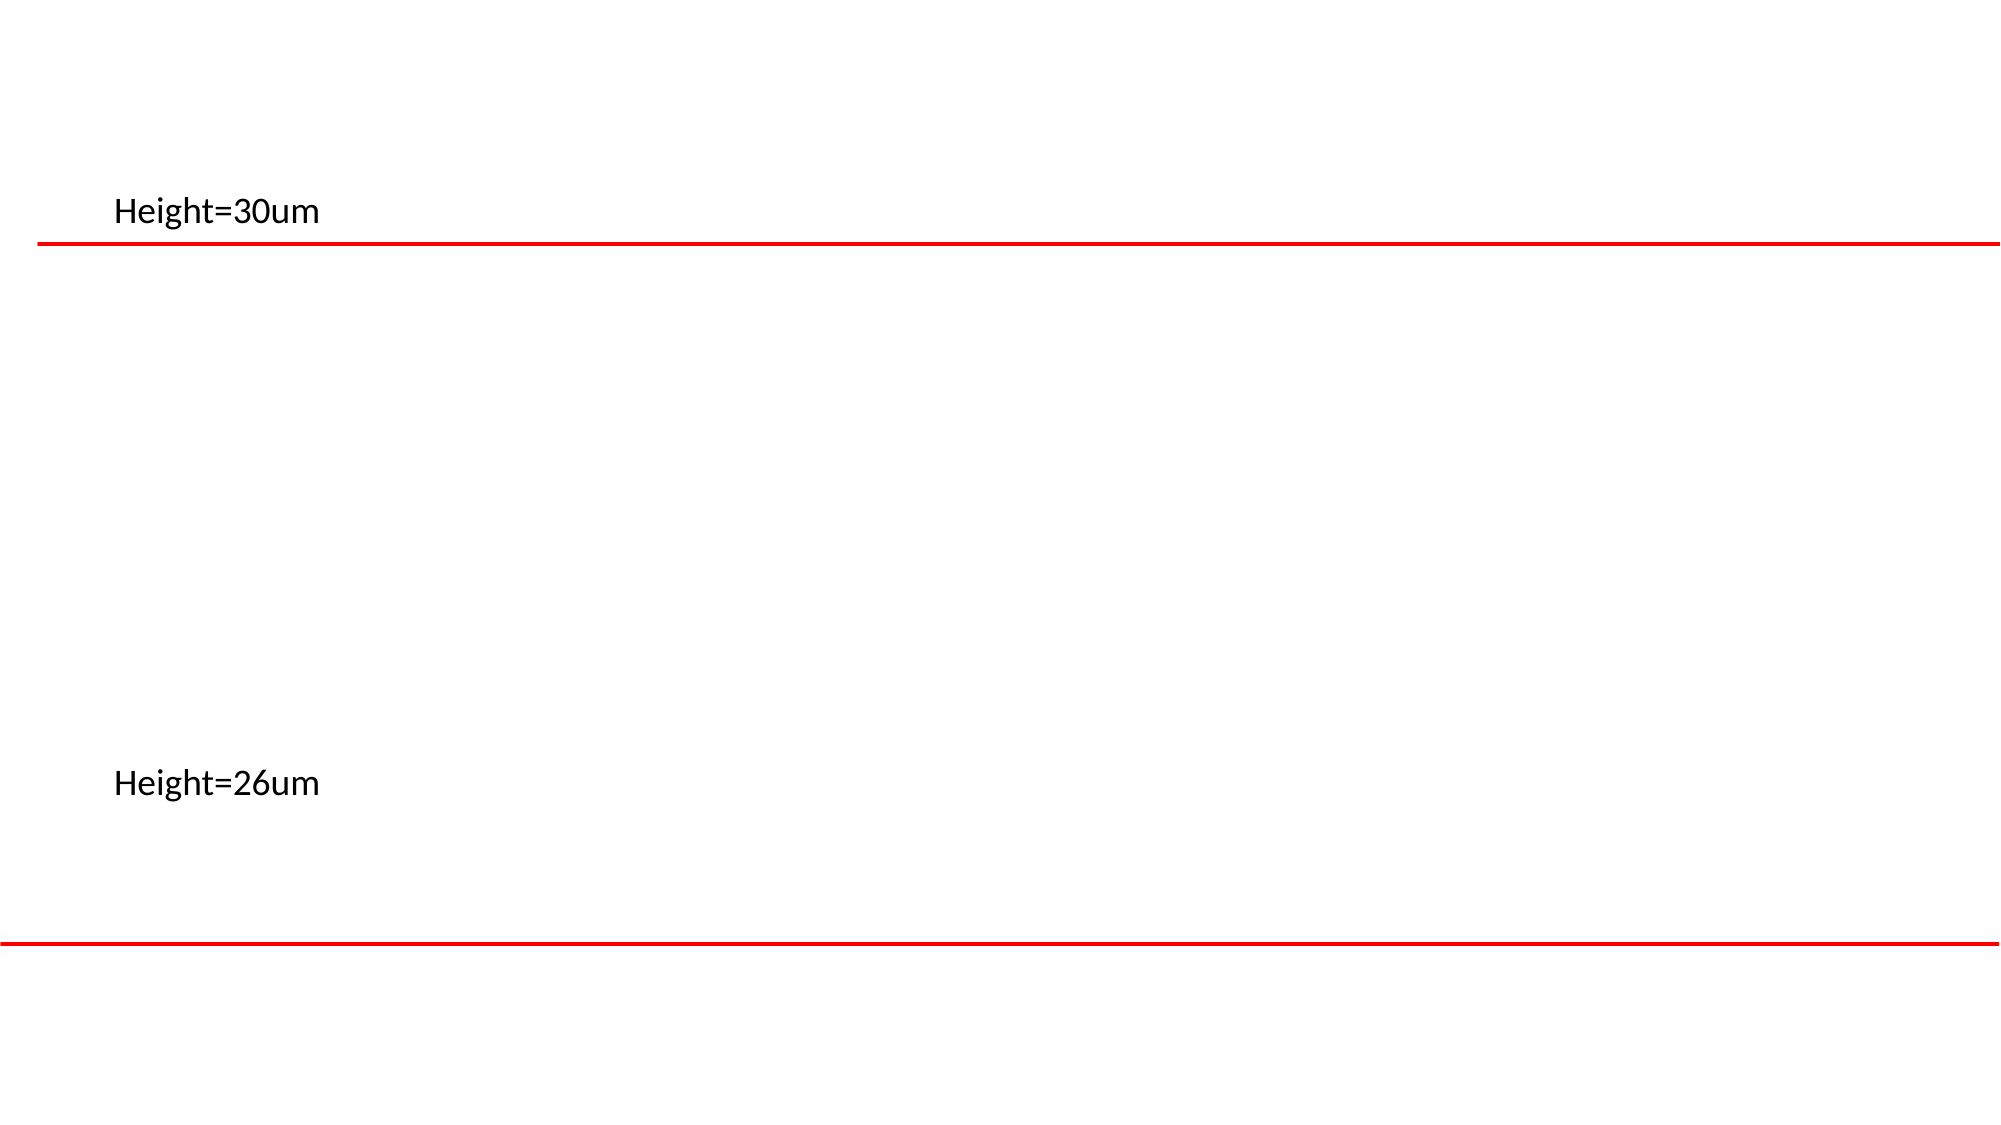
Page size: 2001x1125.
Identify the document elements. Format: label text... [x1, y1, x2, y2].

text_box Height=30um [99, 178, 354, 239]
picture [37, 242, 2000, 246]
picture [0, 942, 2000, 946]
text_box Height=26um [99, 750, 354, 811]
